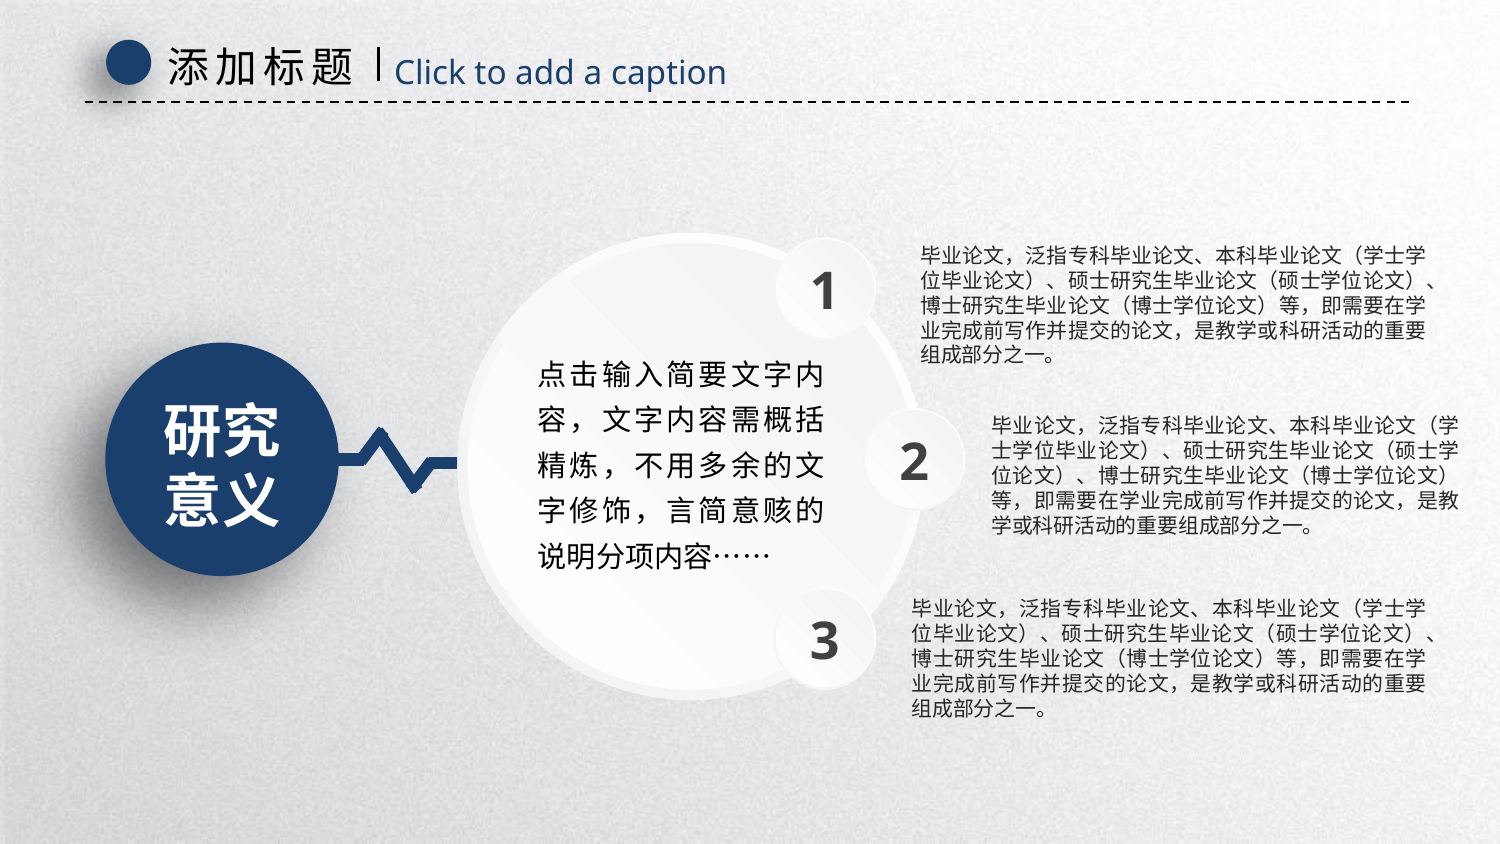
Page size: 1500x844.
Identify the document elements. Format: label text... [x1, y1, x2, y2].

text_box 研究 意义 [163, 394, 281, 535]
text_box 毕业论文，泛指专科毕业论文、本科毕业论文（学士学位毕业论文）、硕士研究生毕业论文（硕士学位论文）、博士研究生毕业论文（博士学位论文）等，即需要在学业完成前写作并提交的论文，是教学或科研活动的重要组成部分之一。 [911, 595, 1427, 721]
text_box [862, 408, 966, 511]
text_box 毕业论文，泛指专科毕业论文、本科毕业论文（学士学位毕业论文）、硕士研究生毕业论文（硕士学位论文）、博士研究生毕业论文（博士学位论文）等，即需要在学业完成前写作并提交的论文，是教学或科研活动的重要组成部分之一。 [925, 242, 1427, 368]
picture [0, 0, 1500, 844]
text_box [289, 430, 457, 491]
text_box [457, 232, 925, 700]
text_box 添加标题 [153, 33, 369, 99]
text_box Click to add a caption [379, 43, 743, 99]
text_box 毕业论文，泛指专科毕业论文、本科毕业论文（学士学位毕业论文）、硕士研究生毕业论文（硕士学位论文）、博士研究生毕业论文（博士学位论文）等，即需要在学业完成前写作并提交的论文，是教学或科研活动的重要组成部分之一。 [991, 412, 1460, 538]
text_box [105, 38, 153, 86]
text_box [104, 341, 337, 578]
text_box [773, 237, 876, 340]
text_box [773, 587, 876, 690]
